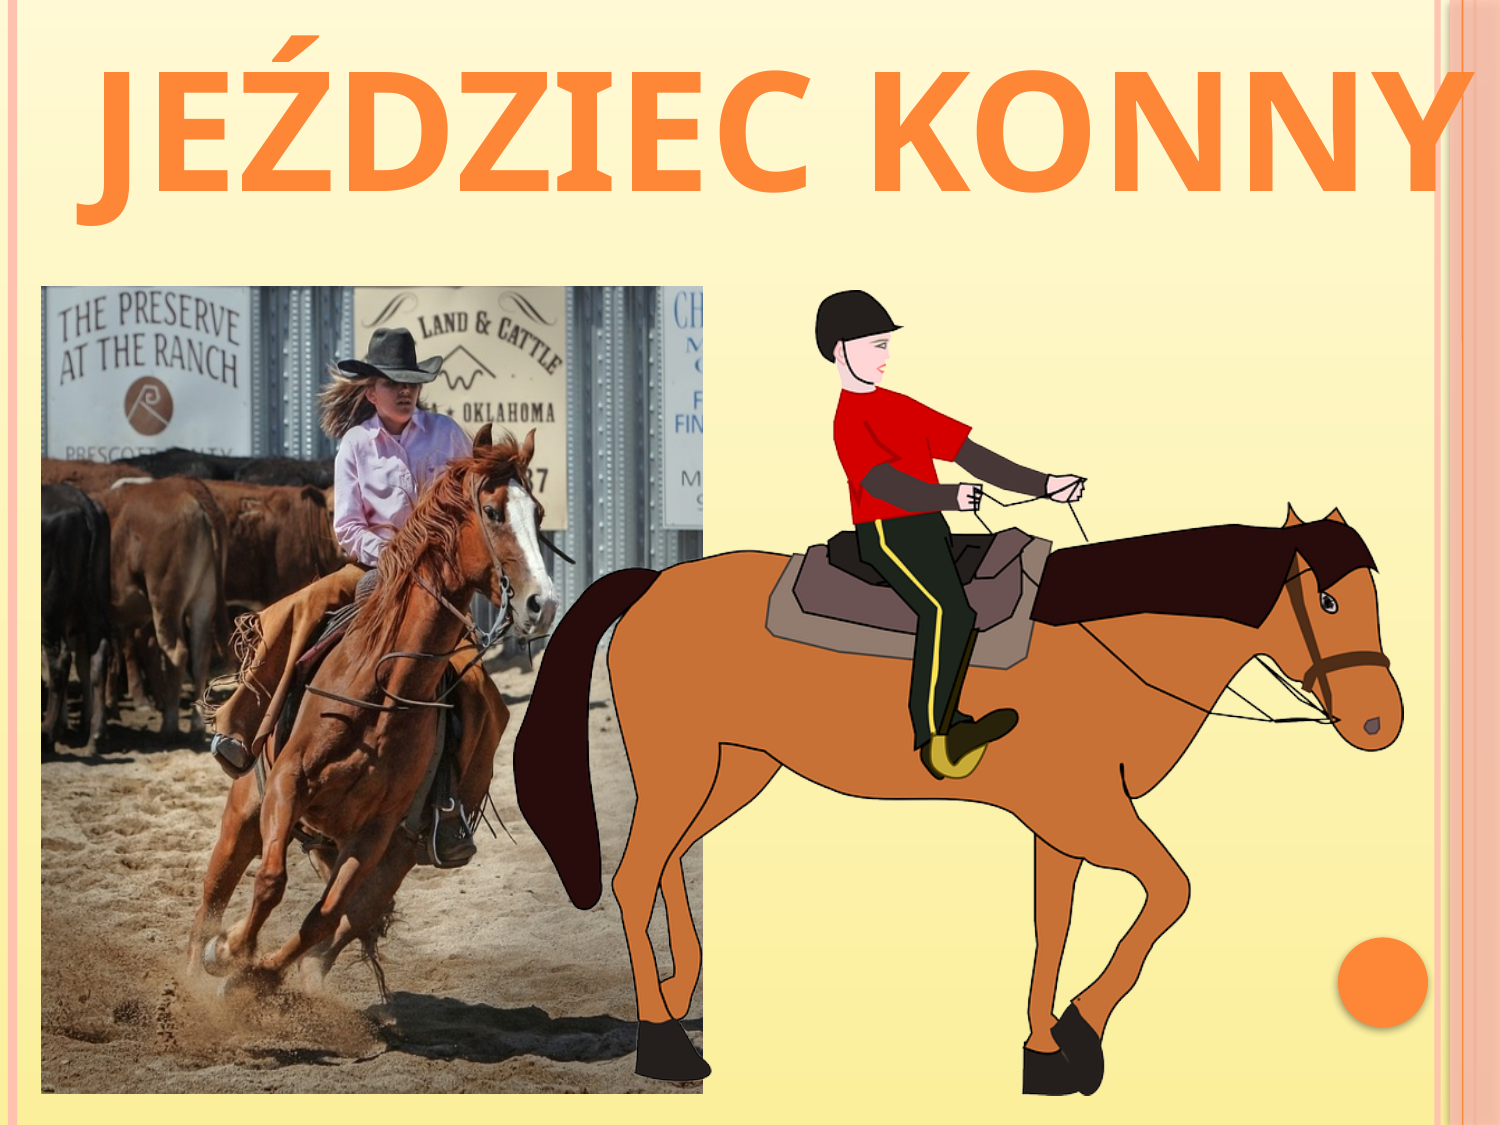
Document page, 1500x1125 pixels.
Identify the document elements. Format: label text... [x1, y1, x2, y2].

picture [513, 290, 1405, 1097]
title Jeździec konny [75, 45, 1500, 233]
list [40, 285, 704, 1095]
